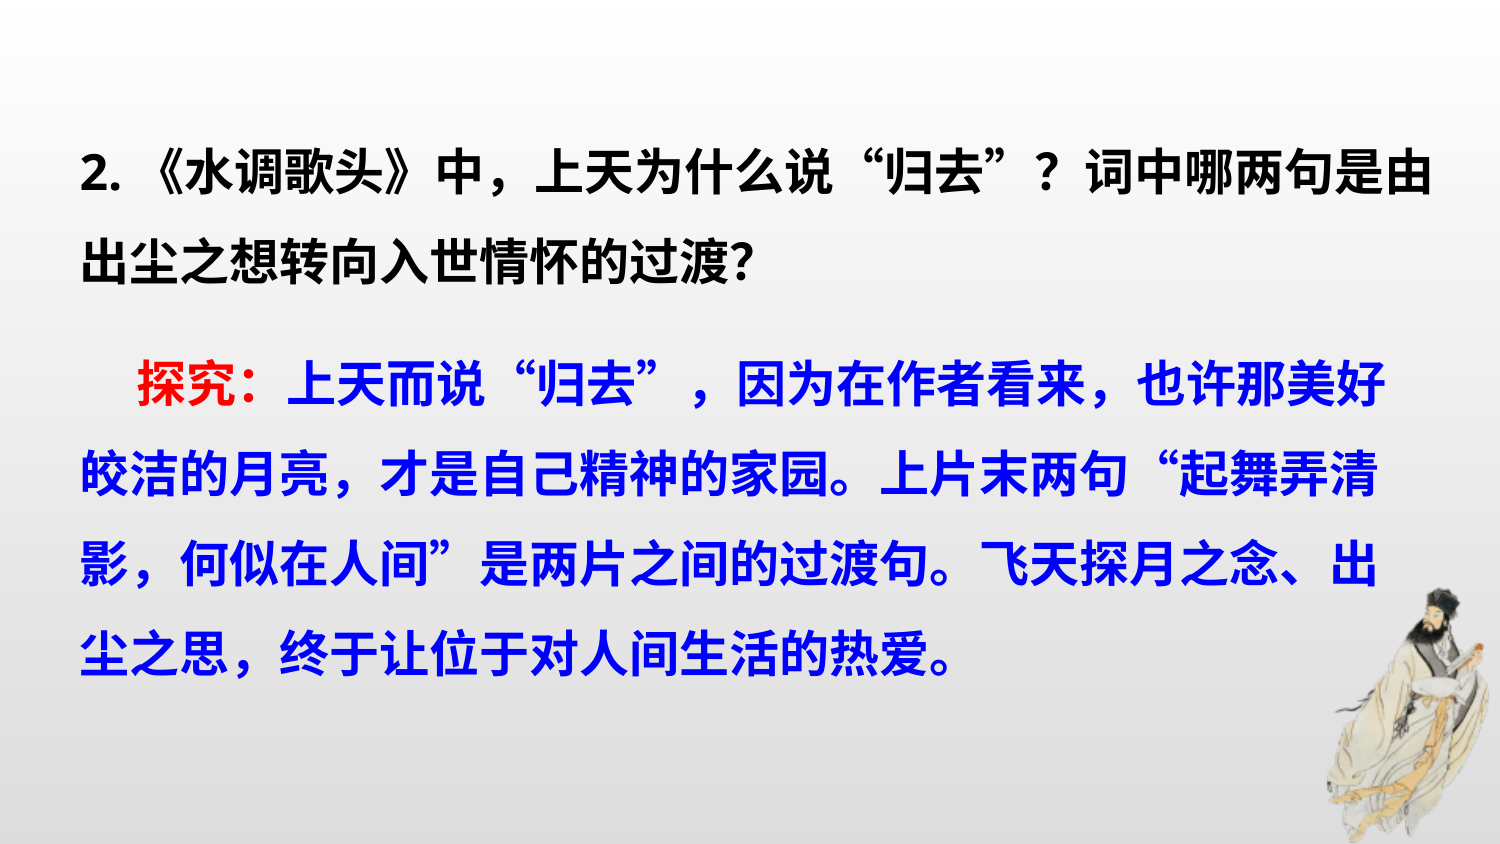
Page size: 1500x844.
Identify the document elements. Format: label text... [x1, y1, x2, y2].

picture [1326, 528, 1500, 844]
text_box 2.《水调歌头》中，上天为什么说“归去”？词中哪两句是由出尘之想转向入世情怀的过渡？ [64, 102, 1459, 298]
text_box 探究：上天而说“归去”，因为在作者看来，也许那美好皎洁的月亮，才是自己精神的家园。上片末两句“起舞弄清影，何似在人间”是两片之间的过渡句。飞天探月之念、出尘之思，终于让位于对人间生活的热爱。 [64, 315, 1412, 691]
